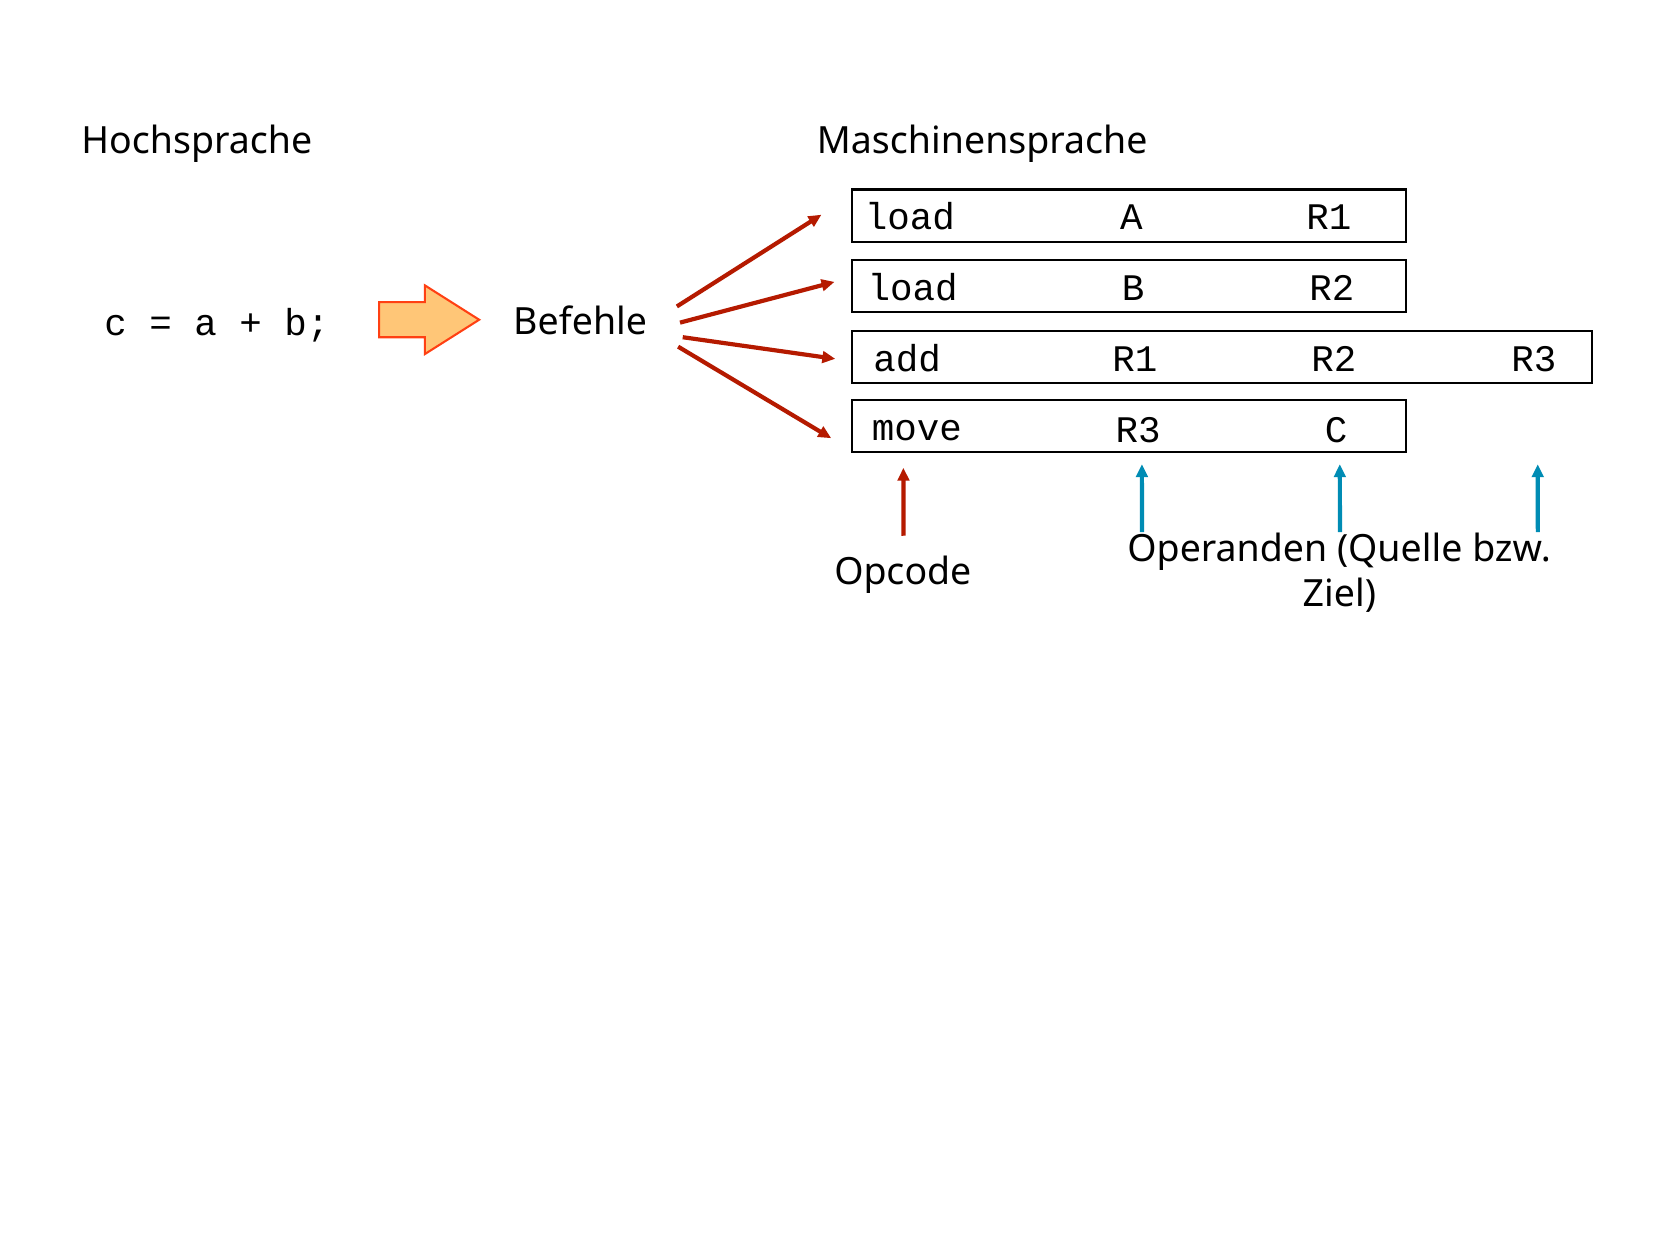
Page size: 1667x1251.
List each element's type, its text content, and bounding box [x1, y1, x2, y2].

text_box [682, 337, 833, 364]
text_box [833, 331, 844, 377]
text_box Maschinensprache [791, 109, 1173, 168]
text_box Befehle [485, 291, 675, 349]
text_box [1333, 464, 1347, 517]
text_box Opcode [808, 541, 998, 599]
text_box [678, 346, 831, 439]
text_box [1531, 464, 1544, 517]
text_box c = a + b; [97, 292, 336, 350]
text_box [1135, 464, 1149, 517]
text_box Operanden (Quelle bzw. Ziel) [1083, 517, 1596, 620]
text_box Hochsprache [70, 109, 323, 168]
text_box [848, 187, 1592, 455]
text_box [679, 279, 835, 323]
text_box [379, 285, 480, 355]
text_box [897, 468, 910, 536]
text_box [676, 214, 822, 307]
